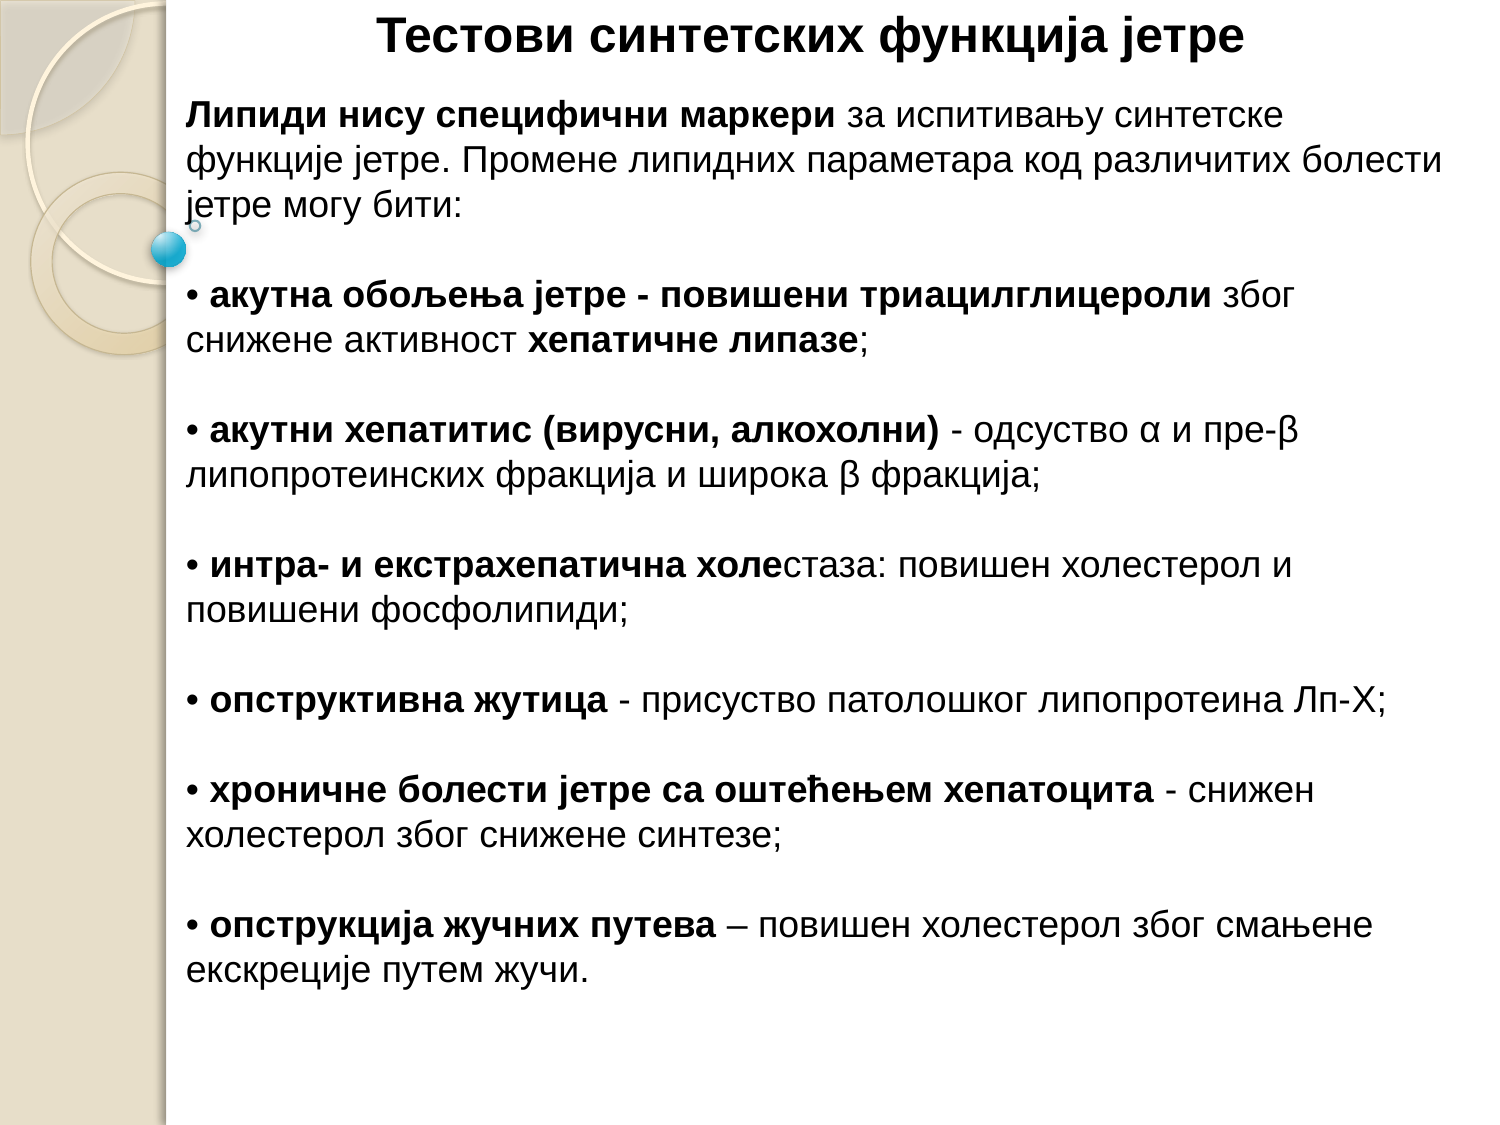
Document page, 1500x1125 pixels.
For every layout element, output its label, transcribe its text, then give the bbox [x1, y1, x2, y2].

text_box Липиди нису специфични маркери за испитивању синтетске функције јетре. Промене липидних параметара код различитих болести јетре могу бити: • акутна обољења јетре - повишени триaцилглицероли због снижене активност хепатичне липазе; • акутни хепатитис (вирусни, алкохолни) - одсуство α и пре-β липопротеинских фракција и широка β фракција; • интра- и екстрахепатична холестаза: повишен холестерол и повишени фосфолипиди; • опструктивна жутица - присуство патолошког липопротеина Лп-X; • хроничне болести јетре са оштећењем хепатоцита - снижен холестерол због снижене синтезе; • опструкција жучних путева – повишен холестерол због смањене екскреције путем жучи. [171, 82, 1459, 1043]
text_box Тестови синтетских функција јетре [277, 0, 1459, 131]
